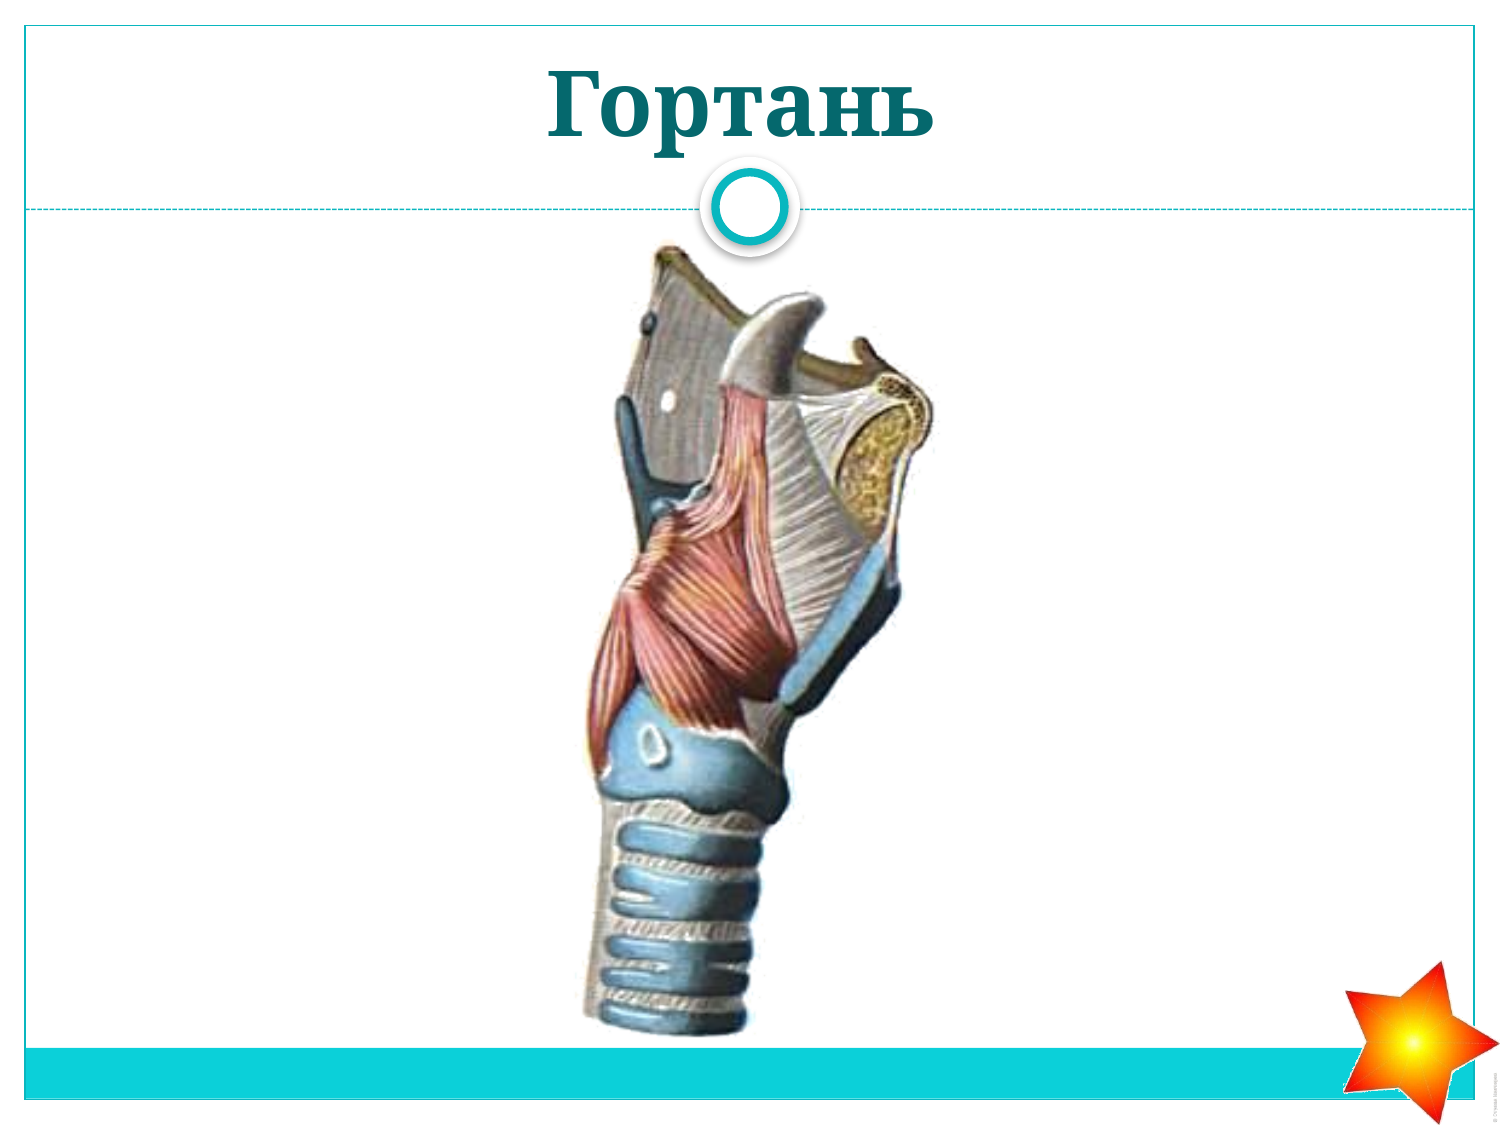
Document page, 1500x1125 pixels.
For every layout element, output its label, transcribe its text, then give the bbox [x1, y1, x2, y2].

picture [1342, 960, 1500, 1125]
title Гортань [49, 37, 1450, 162]
picture [363, 234, 985, 1053]
